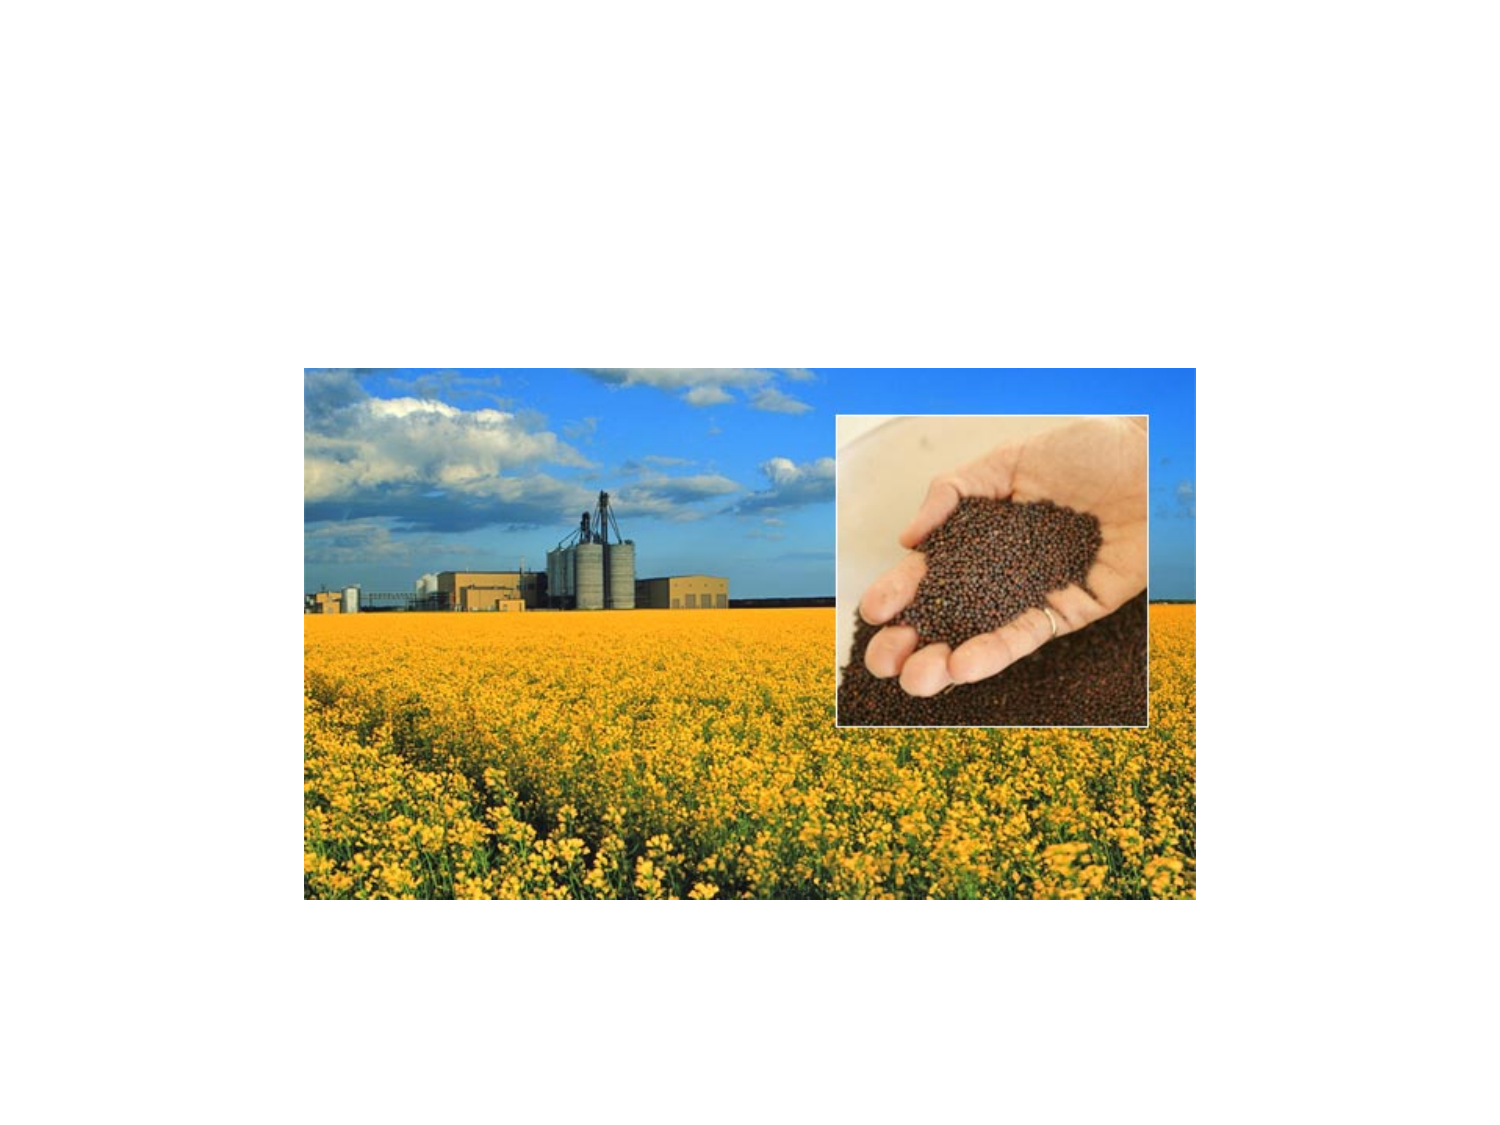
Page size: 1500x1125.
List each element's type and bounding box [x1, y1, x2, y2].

list [304, 367, 1196, 900]
